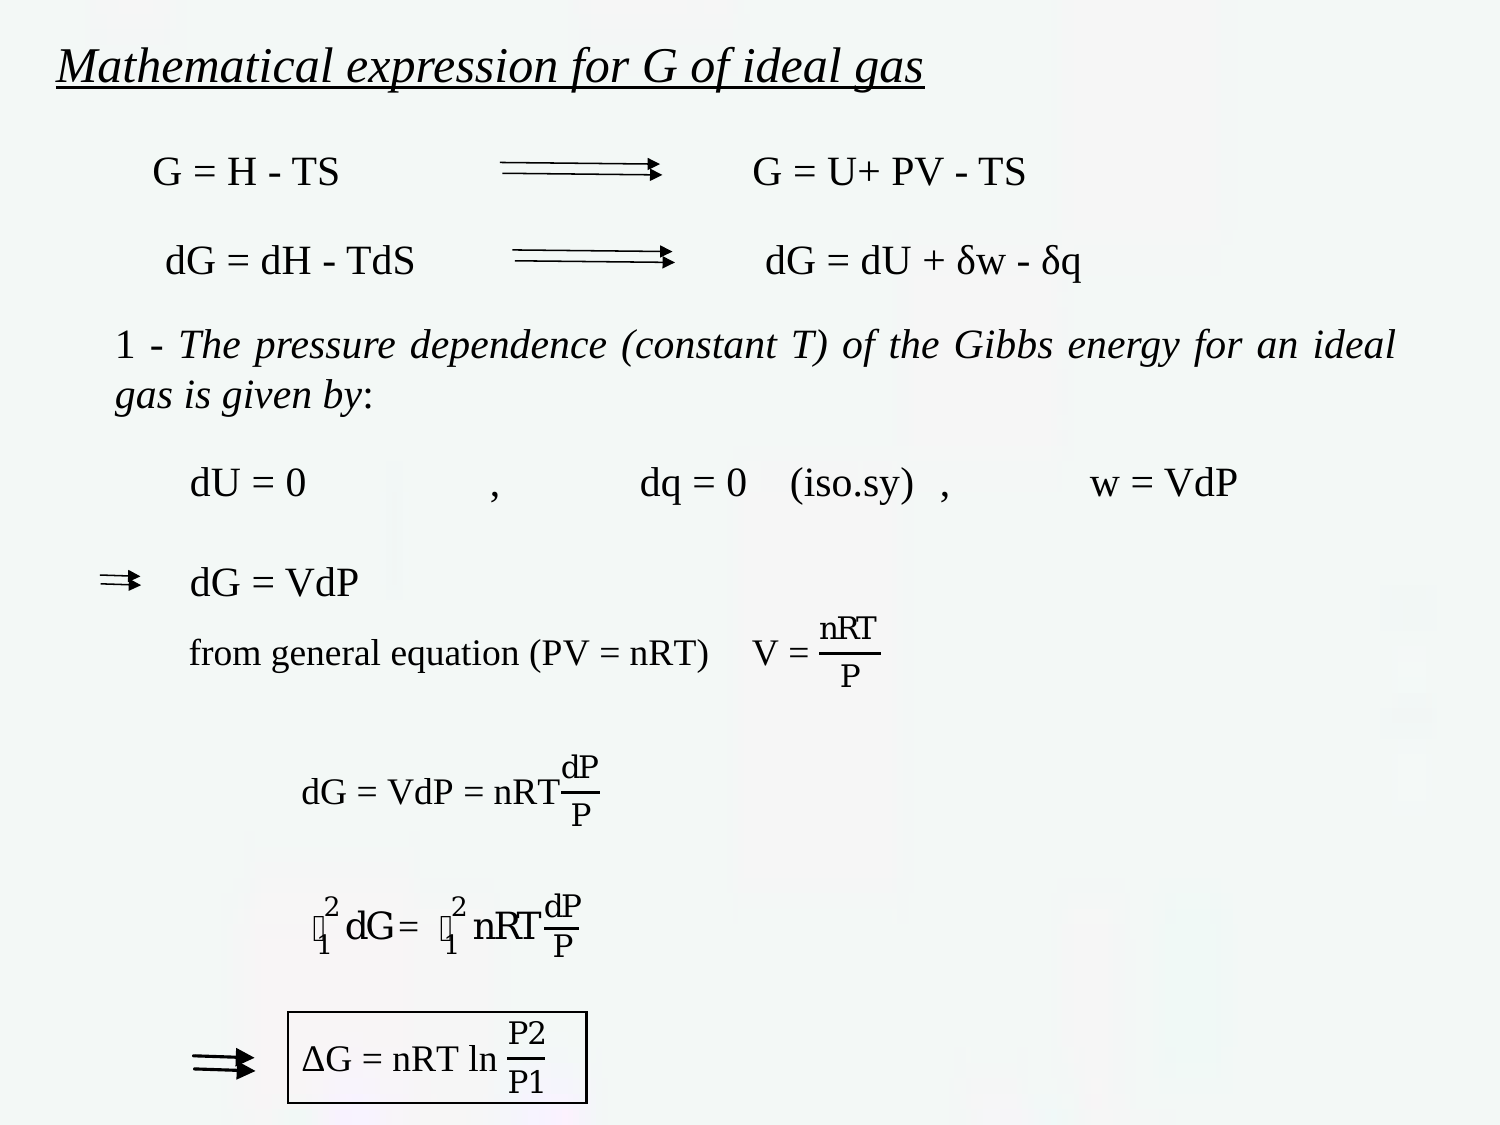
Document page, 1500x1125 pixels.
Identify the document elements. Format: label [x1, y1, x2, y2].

text_box [499, 162, 663, 176]
picture [0, 0, 1500, 1125]
text_box [99, 574, 142, 586]
text_box [512, 249, 676, 263]
